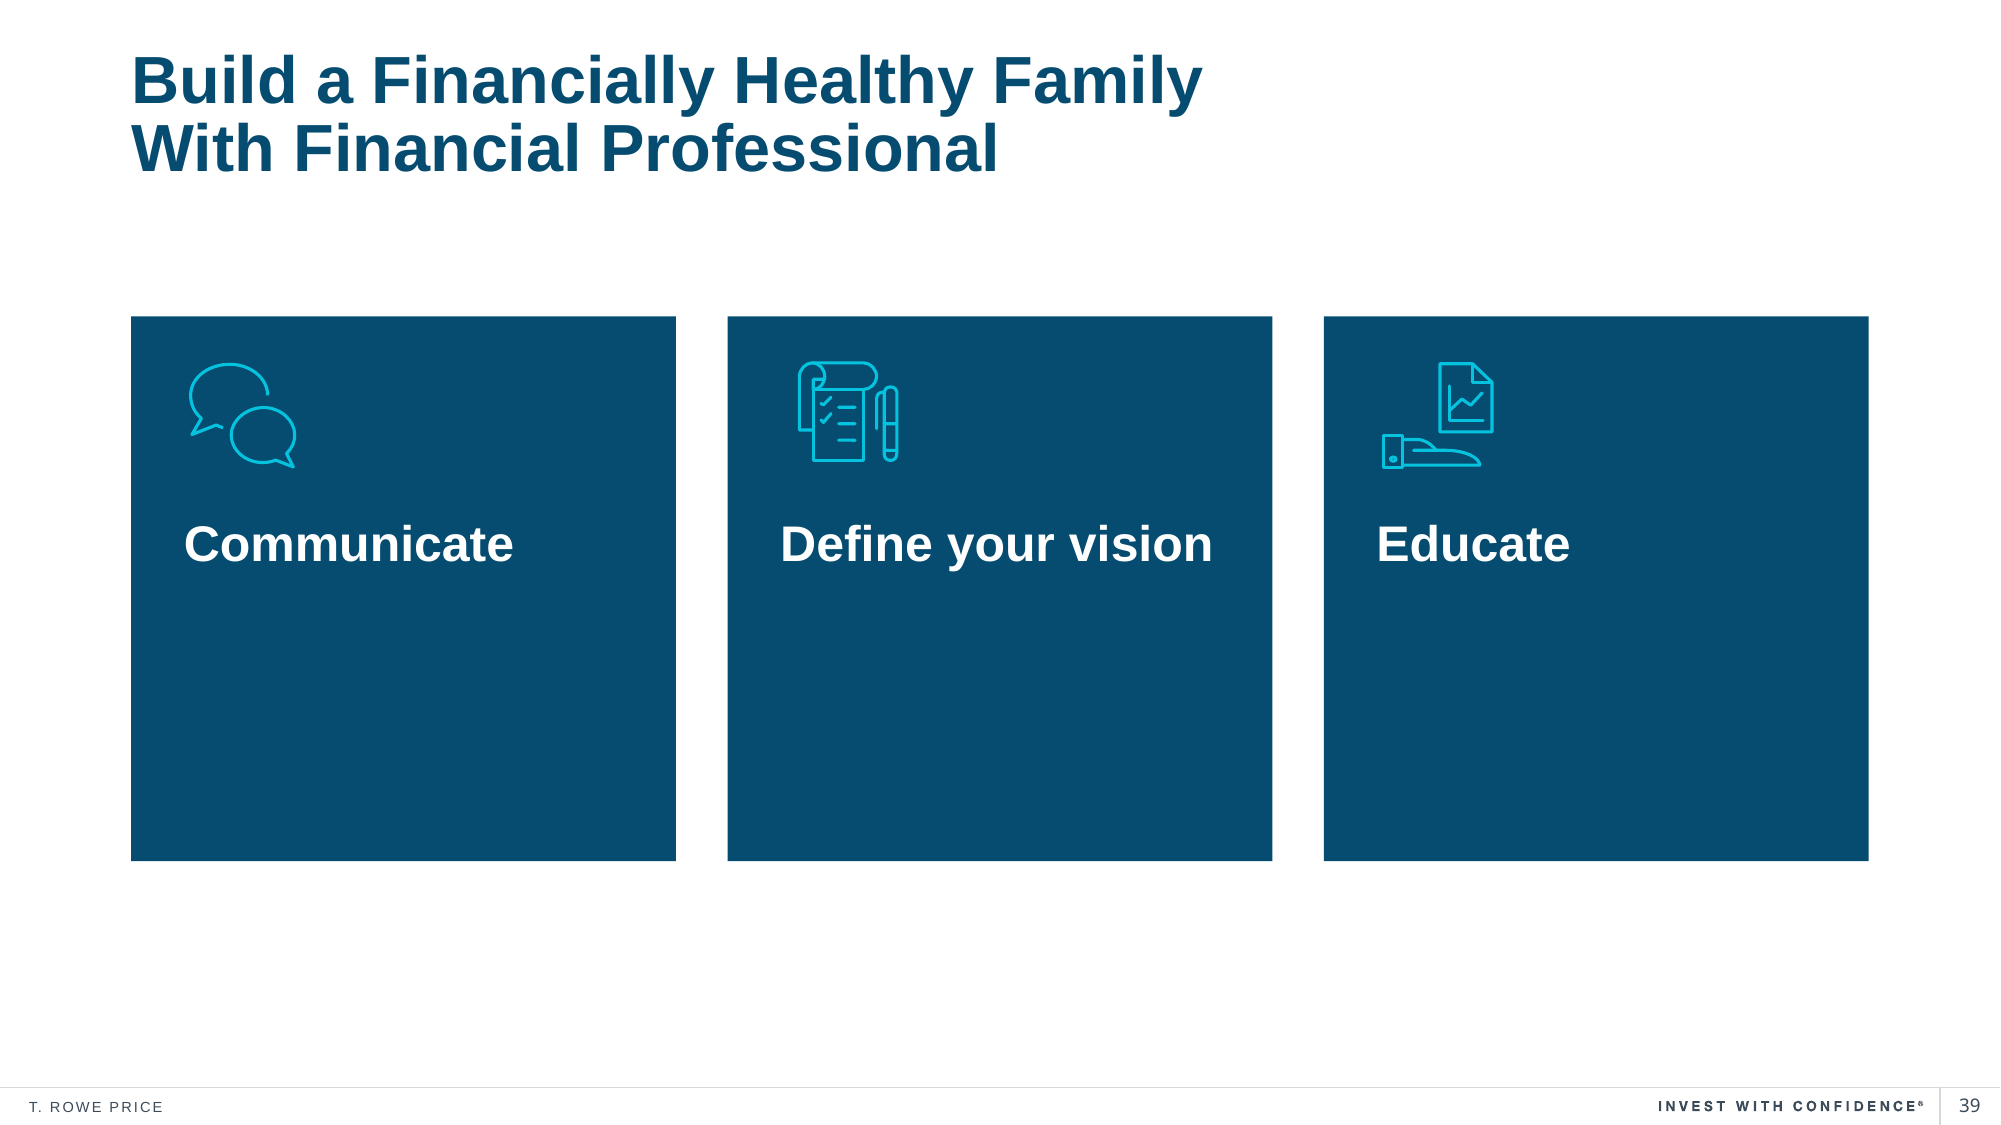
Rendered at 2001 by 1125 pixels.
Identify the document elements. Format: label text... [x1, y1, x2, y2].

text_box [1383, 363, 1493, 469]
list Communicate [131, 316, 676, 862]
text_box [190, 364, 295, 469]
list Educate [1323, 316, 1869, 862]
title Build a Financially Healthy Family With Financial Professional [131, 48, 1869, 171]
list Define your vision [727, 316, 1273, 862]
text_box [799, 362, 898, 461]
